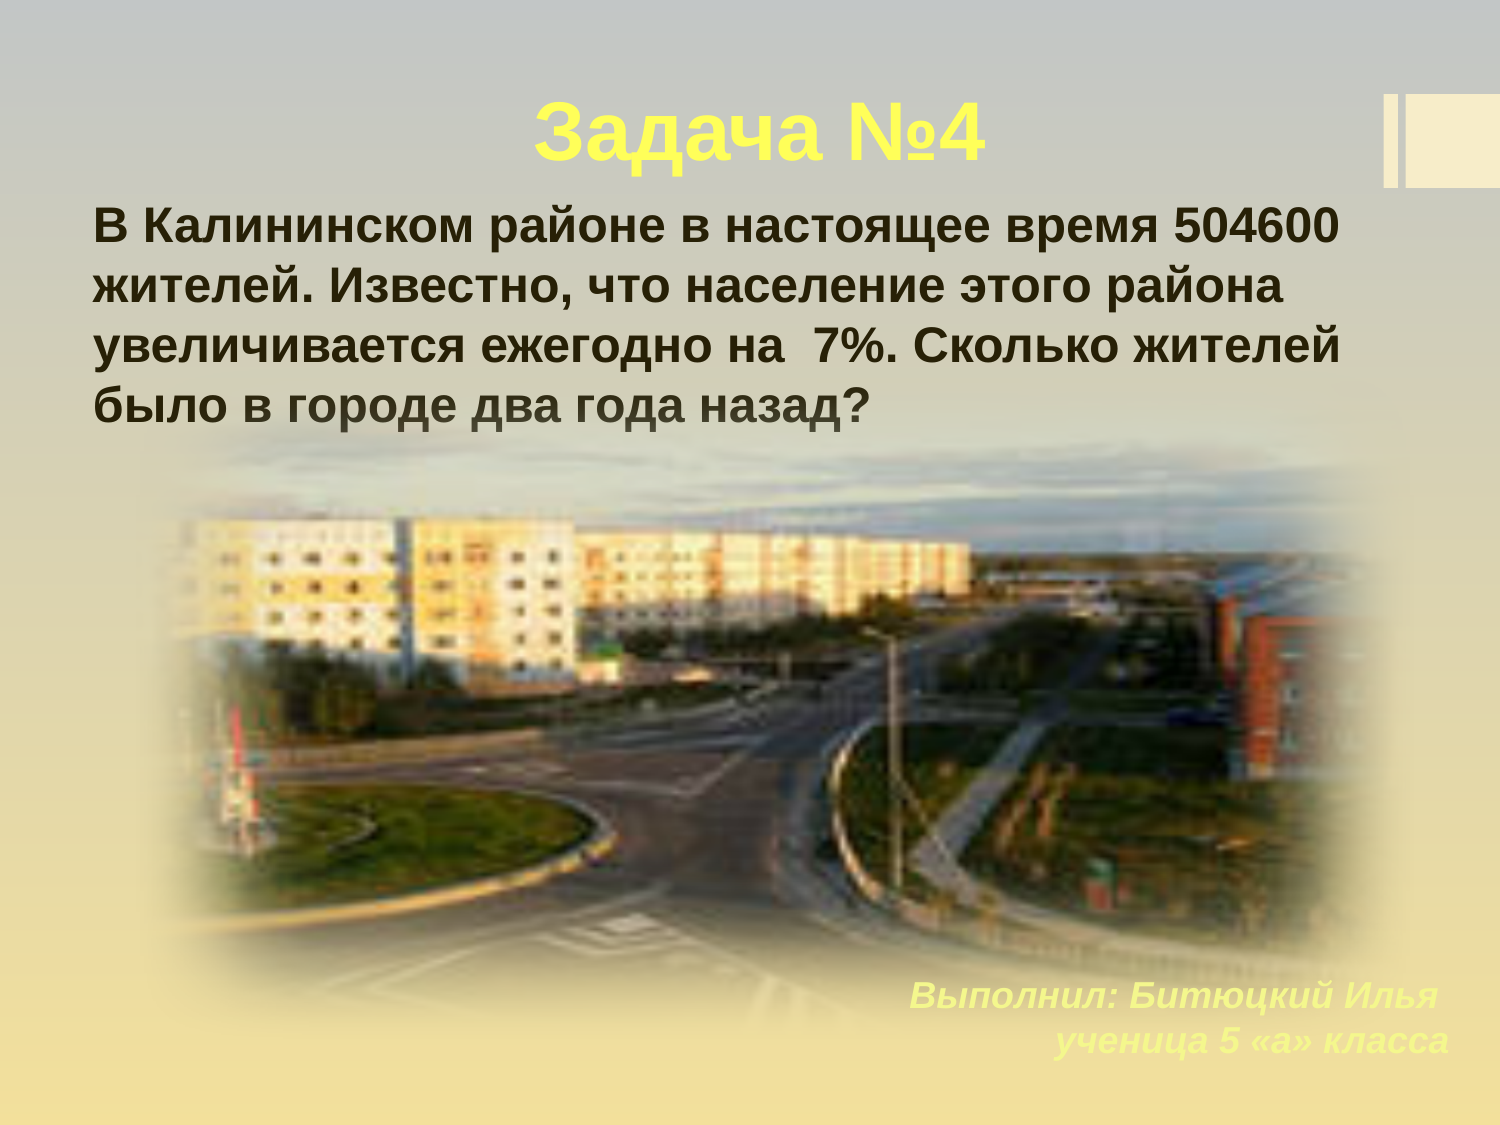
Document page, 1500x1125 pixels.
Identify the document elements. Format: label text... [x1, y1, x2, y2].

title Задача №4 [159, 19, 1360, 184]
text_box Выполнил: Битюцкий Илья ученица 5 «а» класса [714, 964, 1465, 1069]
list В Калининском районе в настоящее время 504600 жителей. Известно, что население этого района увеличивается ежегодно на 7%. Сколько жителей было в городе два года назад? [70, 184, 1465, 553]
picture [129, 361, 1422, 1047]
